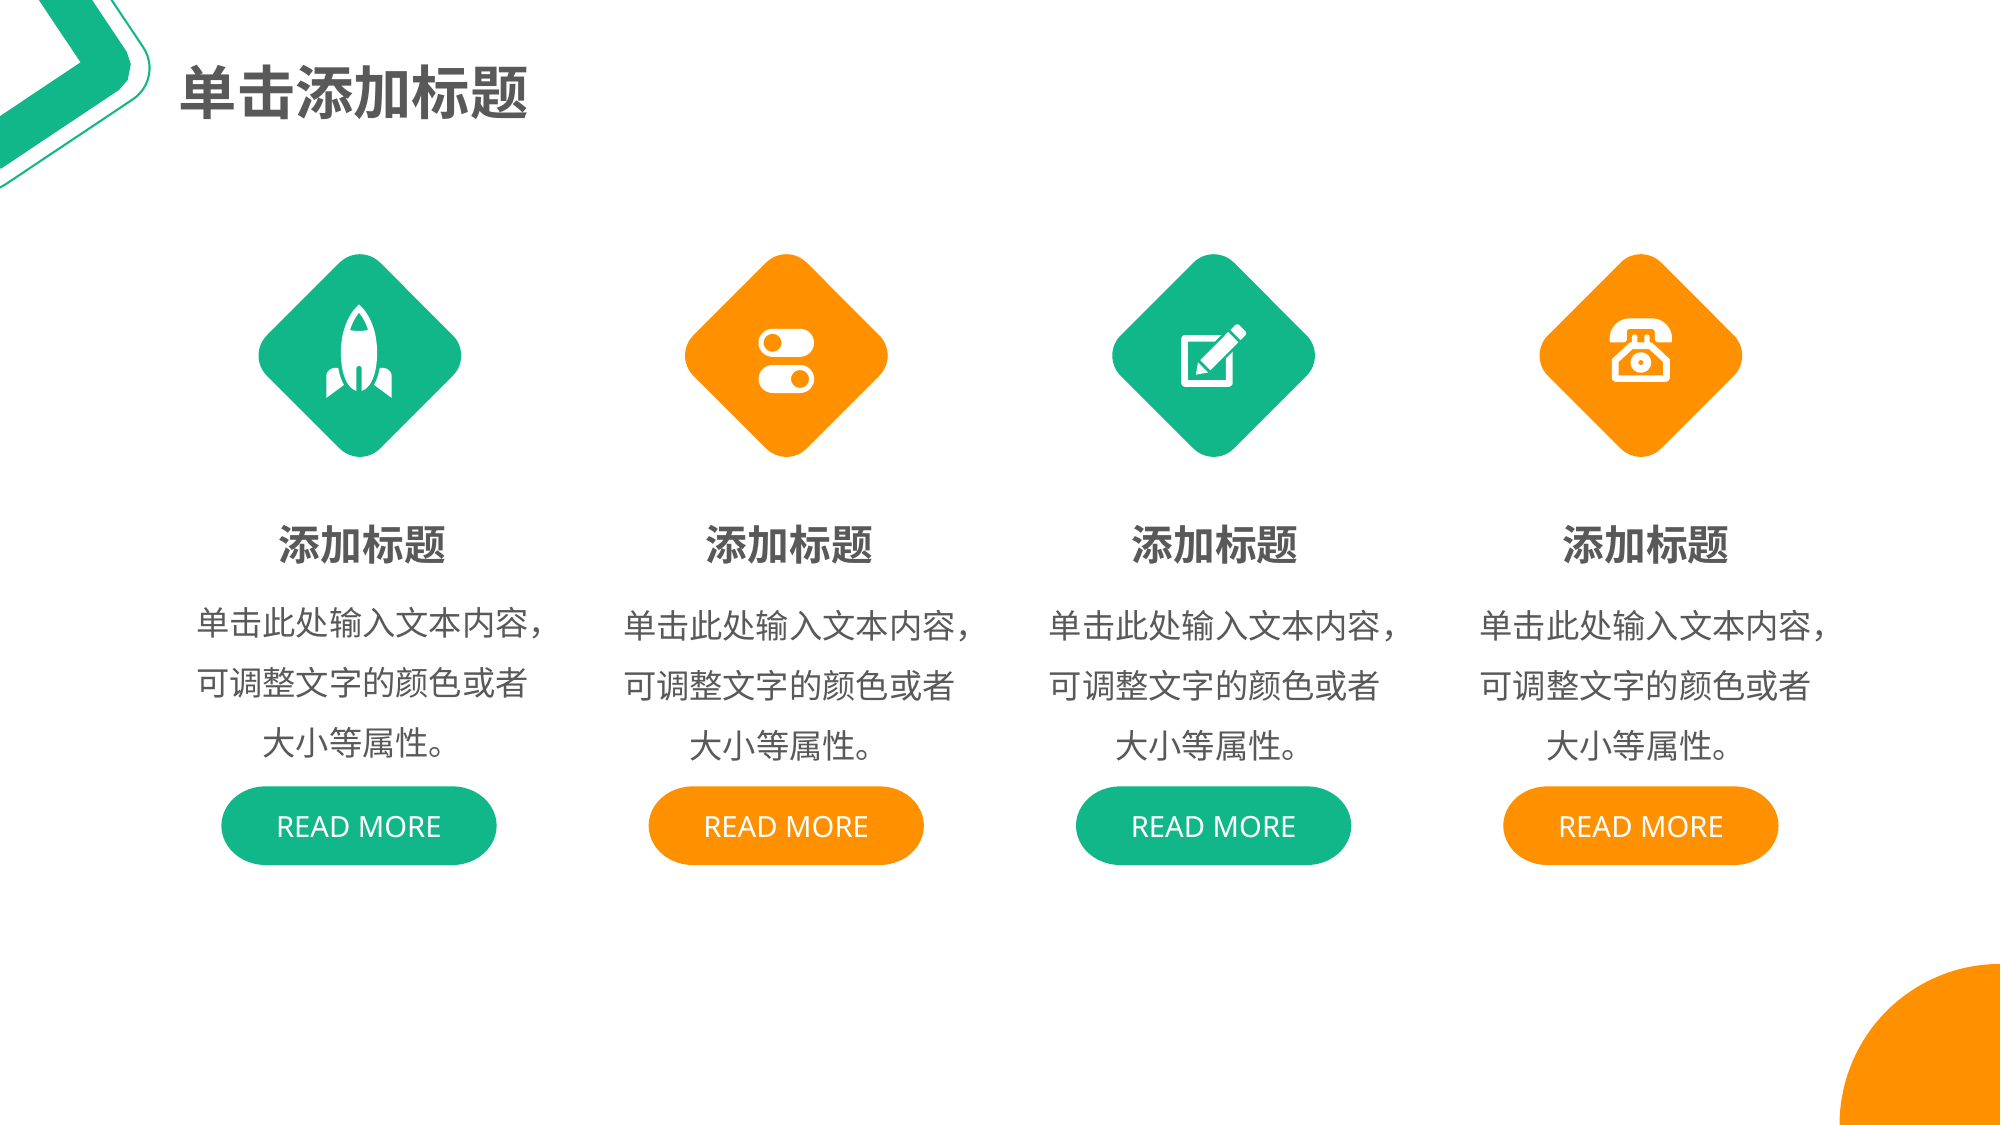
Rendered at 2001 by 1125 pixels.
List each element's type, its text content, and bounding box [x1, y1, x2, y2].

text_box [1456, 275, 1826, 897]
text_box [0, 0, 121, 161]
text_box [1028, 275, 1399, 897]
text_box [601, 275, 971, 897]
text_box [1839, 963, 2000, 1125]
text_box 单击添加标题 [164, 48, 558, 134]
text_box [174, 275, 544, 897]
